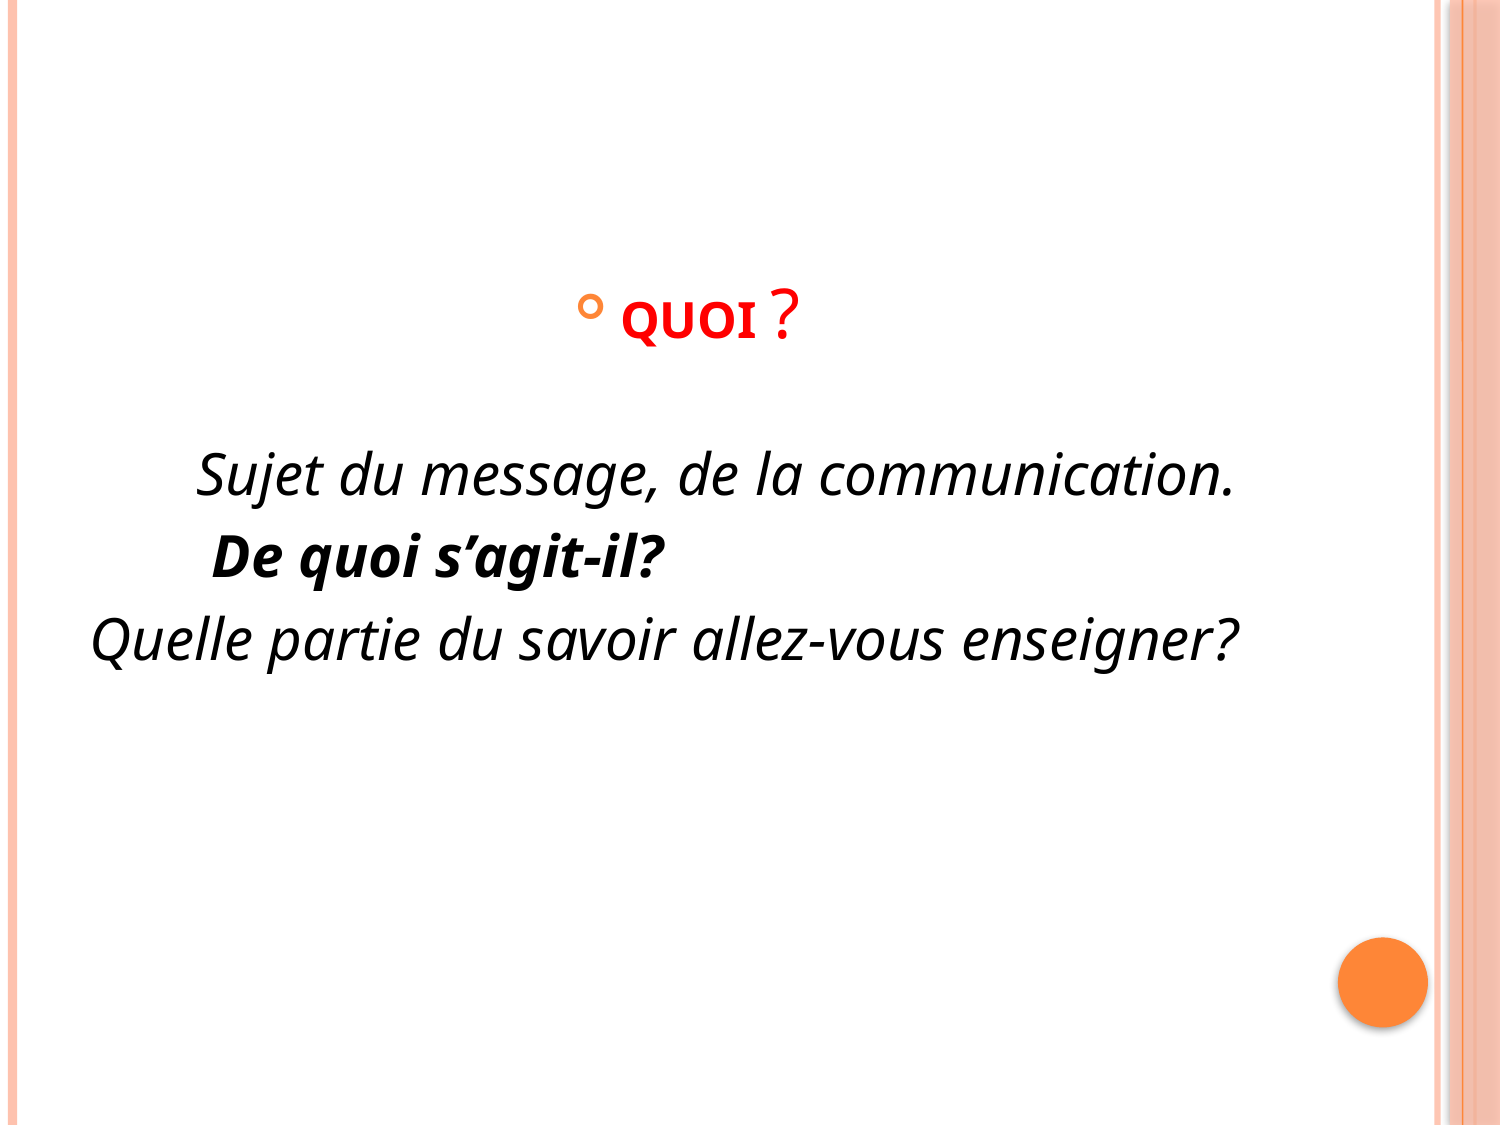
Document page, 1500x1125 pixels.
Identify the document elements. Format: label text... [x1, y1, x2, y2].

list QUOI ? Sujet du message, de la communication. De quoi s’agit-il? Quelle partie du savoir allez-vous enseigner? [75, 262, 1300, 1062]
